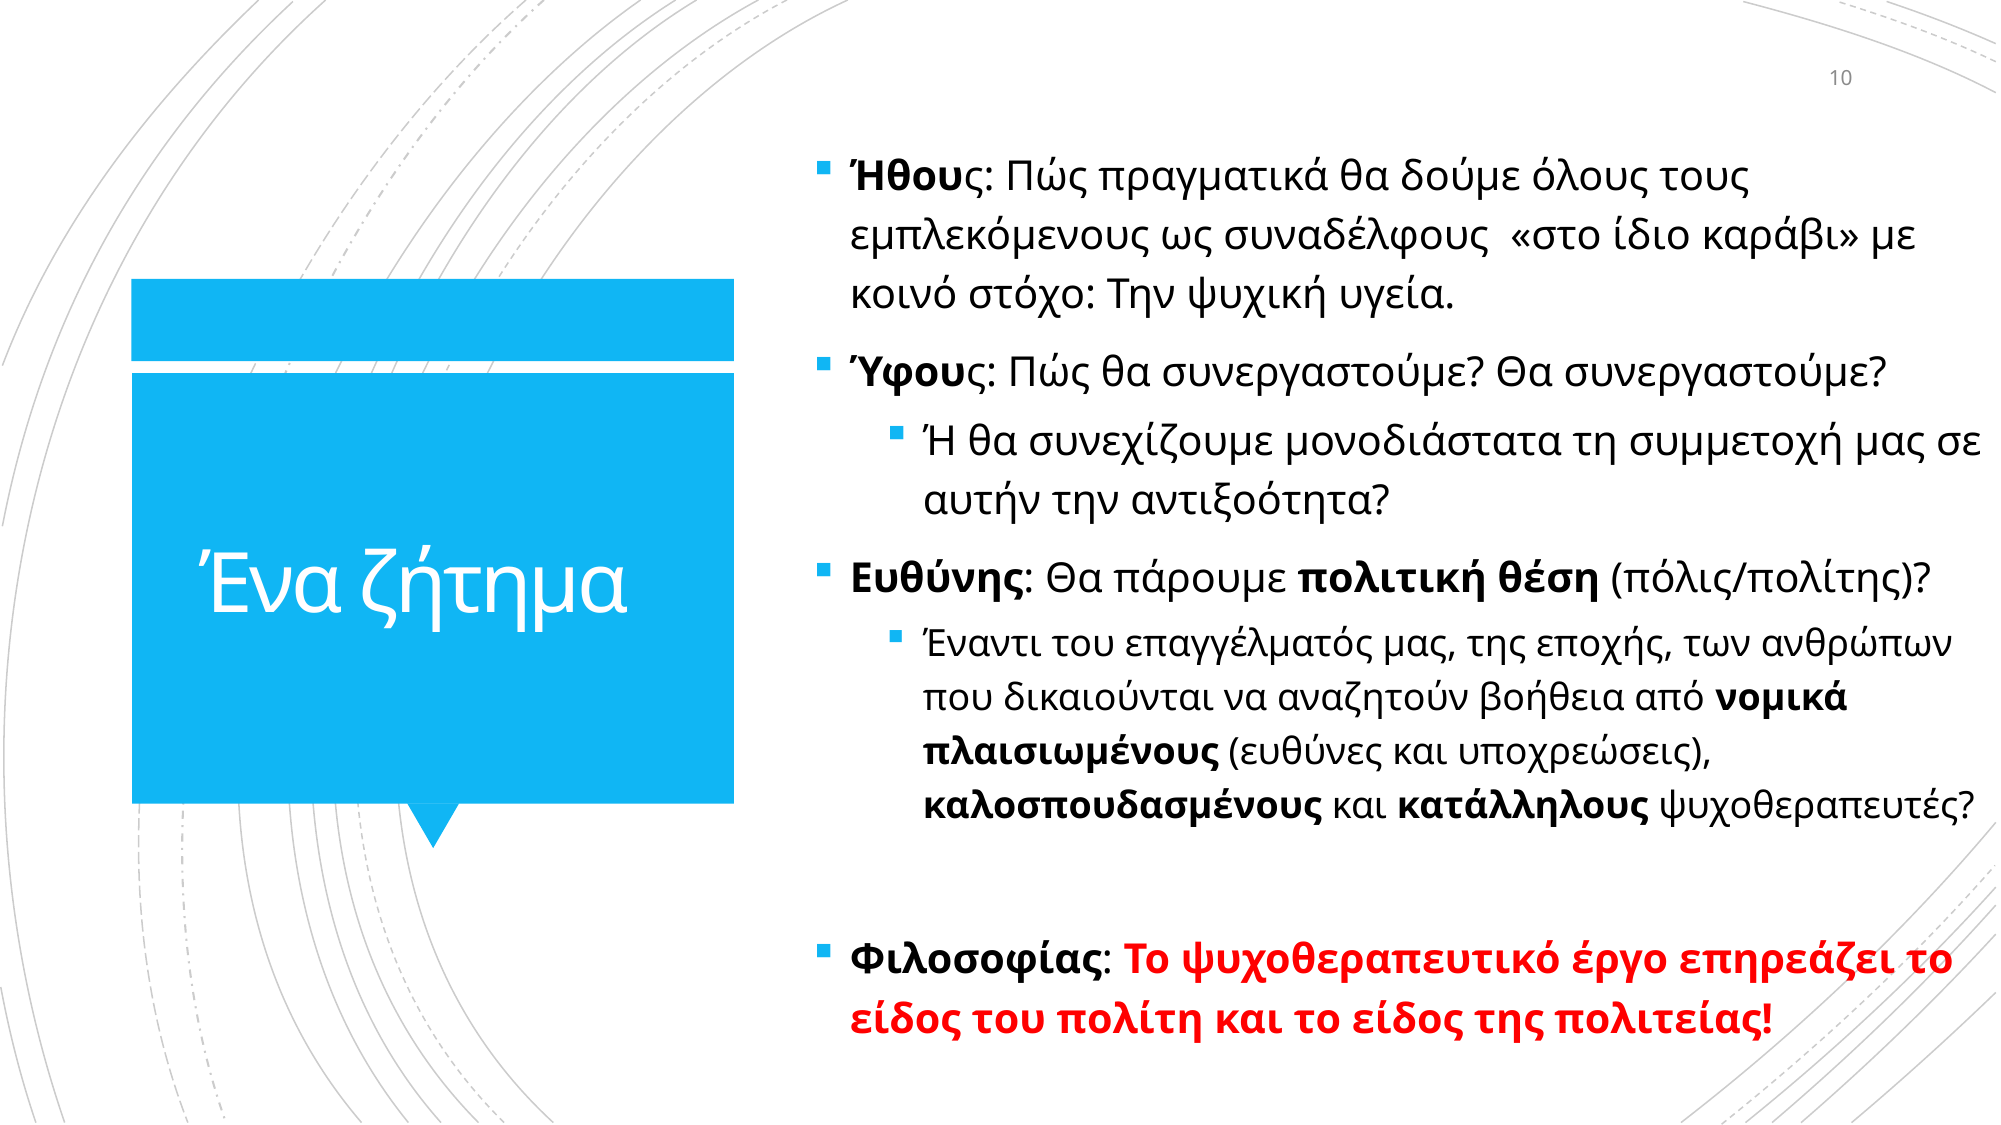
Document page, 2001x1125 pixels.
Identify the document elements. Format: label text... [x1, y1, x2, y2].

list Ήθους: Πώς πραγματικά θα δούμε όλους τους εμπλεκόμενους ως συναδέλφους «στο ίδιο καράβι» με κοινό στόχο: Την ψυχική υγεία. Ύφους: Πώς θα συνεργαστούμε? Θα συνεργαστούμε? Ή θα συνεχίζουμε μονοδιάστατα τη συμμετοχή μας σε αυτήν την αντιξοότητα? Ευθύνης: Θα πάρουμε πολιτική θέση (πόλις/πολίτης)? Έναντι του επαγγέλματός μας, της εποχής, των ανθρώπων που δικαιούνται να αναζητούν βοήθεια από νομικά πλαισιωμένους (ευθύνες και υποχρεώσεις), καλοσπουδασμένους και κατάλληλους ψυχοθεραπευτές? Φιλοσοφίας: Το ψυχοθεραπευτικό έργο επηρεάζει το είδος του πολίτη και το είδος της πολιτείας! [798, 131, 2000, 1101]
slide_number 10 [1717, 52, 1868, 105]
title Ένα ζήτημα [145, 385, 720, 789]
